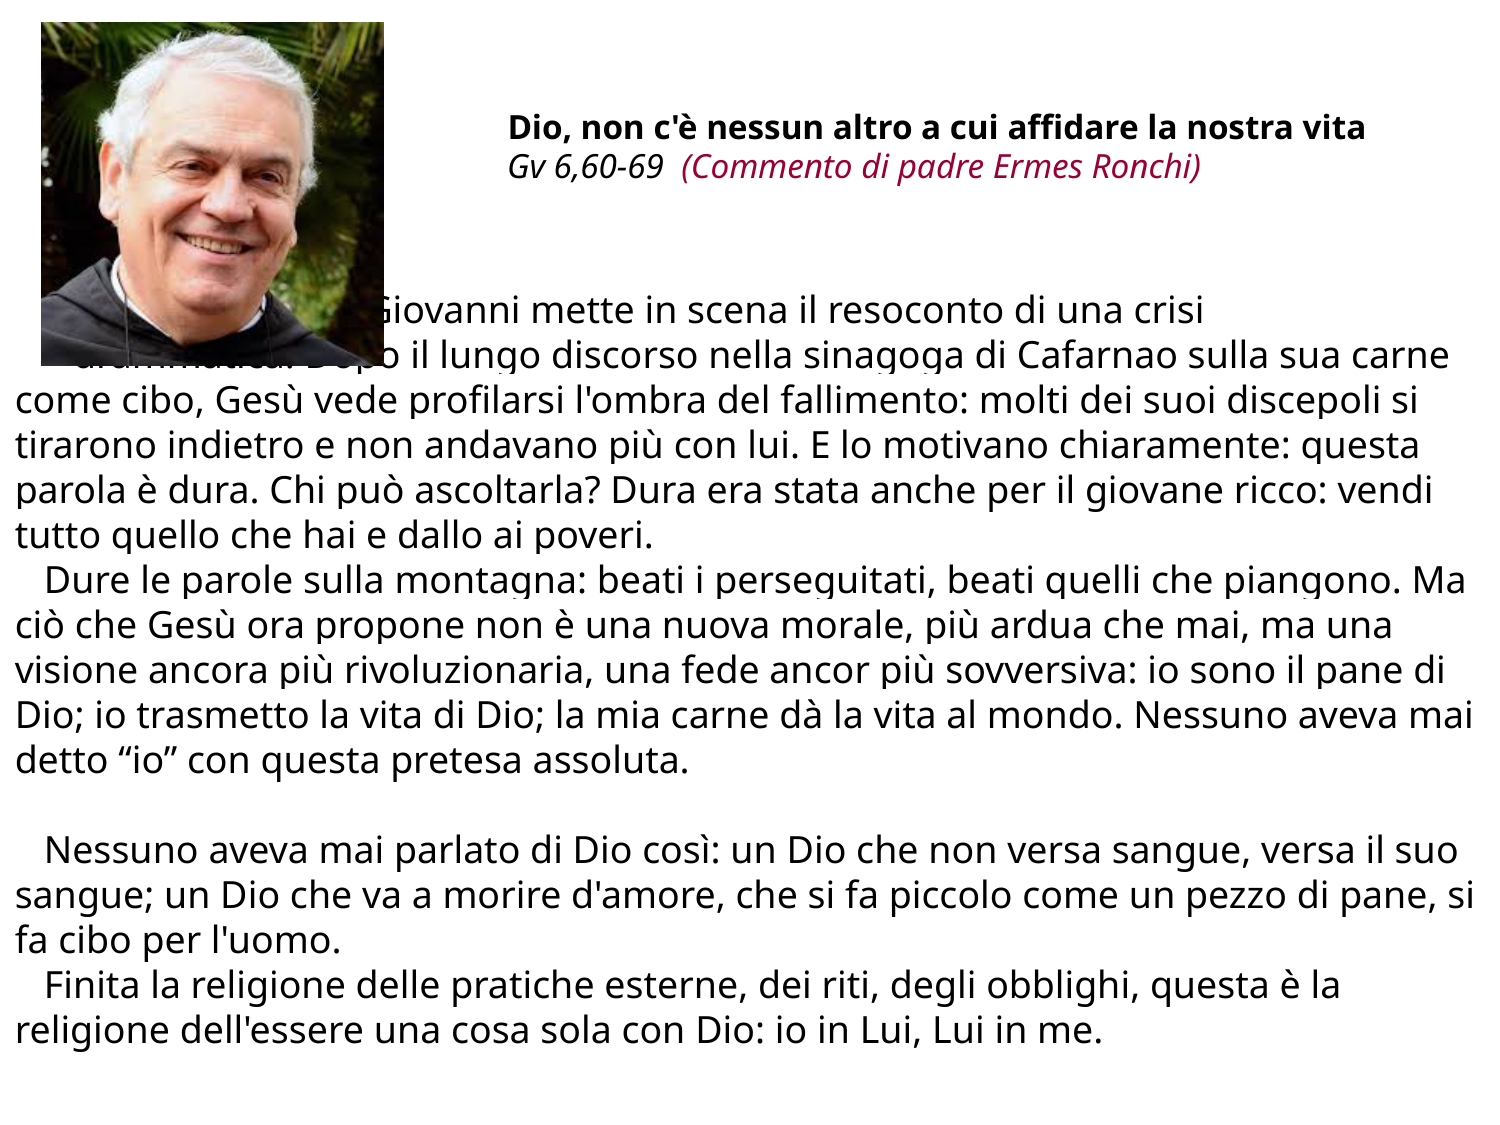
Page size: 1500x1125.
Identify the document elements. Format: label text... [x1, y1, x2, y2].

text_box Dio, non c'è nessun altro a cui affidare la nostra vita Gv 6,60-69 (Commento di padre Ermes Ronchi) [384, 98, 1500, 238]
text_box Giovanni mette in scena il resoconto di una crisi drammatica. Dopo il lungo discorso nella sinagoga di Cafarnao sulla sua carne come cibo, Gesù vede profilarsi l'ombra del fallimento: molti dei suoi discepoli si tirarono indietro e non andavano più con lui. E lo motivano chiaramente: questa parola è dura. Chi può ascoltarla? Dura era stata anche per il giovane ricco: vendi tutto quello che hai e dallo ai poveri. Dure le parole sulla montagna: beati i perseguitati, beati quelli che piangono. Ma ciò che Gesù ora propone non è una nuova morale, più ardua che mai, ma una visione ancora più rivoluzionaria, una fede ancor più sovversiva: io sono il pane di Dio; io trasmetto la vita di Dio; la mia carne dà la vita al mondo. Nessuno aveva mai detto “io” con questa pretesa assoluta. Nessuno aveva mai parlato di Dio così: un Dio che non versa sangue, versa il suo sangue; un Dio che va a morire d'amore, che si fa piccolo come un pezzo di pane, si fa cibo per l'uomo. Finita la religione delle pratiche esterne, dei riti, degli obblighi, questa è la religione dell'essere una cosa sola con Dio: io in Lui, Lui in me. [0, 801, 1500, 1059]
text_box Giovanni mette in scena il resoconto di una crisi drammatica. Dopo il lungo discorso nella sinagoga di Cafarnao sulla sua carne come cibo, Gesù vede profilarsi l'ombra del fallimento: molti dei suoi discepoli si tirarono indietro e non andavano più con lui. E lo motivano chiaramente: questa parola è dura. Chi può ascoltarla? Dura era stata anche per il giovane ricco: vendi tutto quello che hai e dallo ai poveri. Dure le parole sulla montagna: beati i perseguitati, beati quelli che piangono. Ma ciò che Gesù ora propone non è una nuova morale, più ardua che mai, ma una visione ancora più rivoluzionaria, una fede ancor più sovversiva: io sono il pane di Dio; io trasmetto la vita di Dio; la mia carne dà la vita al mondo. Nessuno aveva mai detto “io” con questa pretesa assoluta. Nessuno aveva mai parlato di Dio così: un Dio che non versa sangue, versa il suo sangue; un Dio che va a morire d'amore, che si fa piccolo come un pezzo di pane, si fa cibo per l'uomo. Finita la religione delle pratiche esterne, dei riti, degli obblighi, questa è la religione dell'essere una cosa sola con Dio: io in Lui, Lui in me. [0, 711, 1500, 799]
picture [41, 22, 384, 366]
text_box Giovanni mette in scena il resoconto di una crisi drammatica. Dopo il lungo discorso nella sinagoga di Cafarnao sulla sua carne come cibo, Gesù vede profilarsi l'ombra del fallimento: molti dei suoi discepoli si tirarono indietro e non andavano più con lui. E lo motivano chiaramente: questa parola è dura. Chi può ascoltarla? Dura era stata anche per il giovane ricco: vendi tutto quello che hai e dallo ai poveri. Dure le parole sulla montagna: beati i perseguitati, beati quelli che piangono. Ma ciò che Gesù ora propone non è una nuova morale, più ardua che mai, ma una visione ancora più rivoluzionaria, una fede ancor più sovversiva: io sono il pane di Dio; io trasmetto la vita di Dio; la mia carne dà la vita al mondo. Nessuno aveva mai detto “io” con questa pretesa assoluta. Nessuno aveva mai parlato di Dio così: un Dio che non versa sangue, versa il suo sangue; un Dio che va a morire d'amore, che si fa piccolo come un pezzo di pane, si fa cibo per l'uomo. Finita la religione delle pratiche esterne, dei riti, degli obblighi, questa è la religione dell'essere una cosa sola con Dio: io in Lui, Lui in me. [0, 278, 1500, 710]
